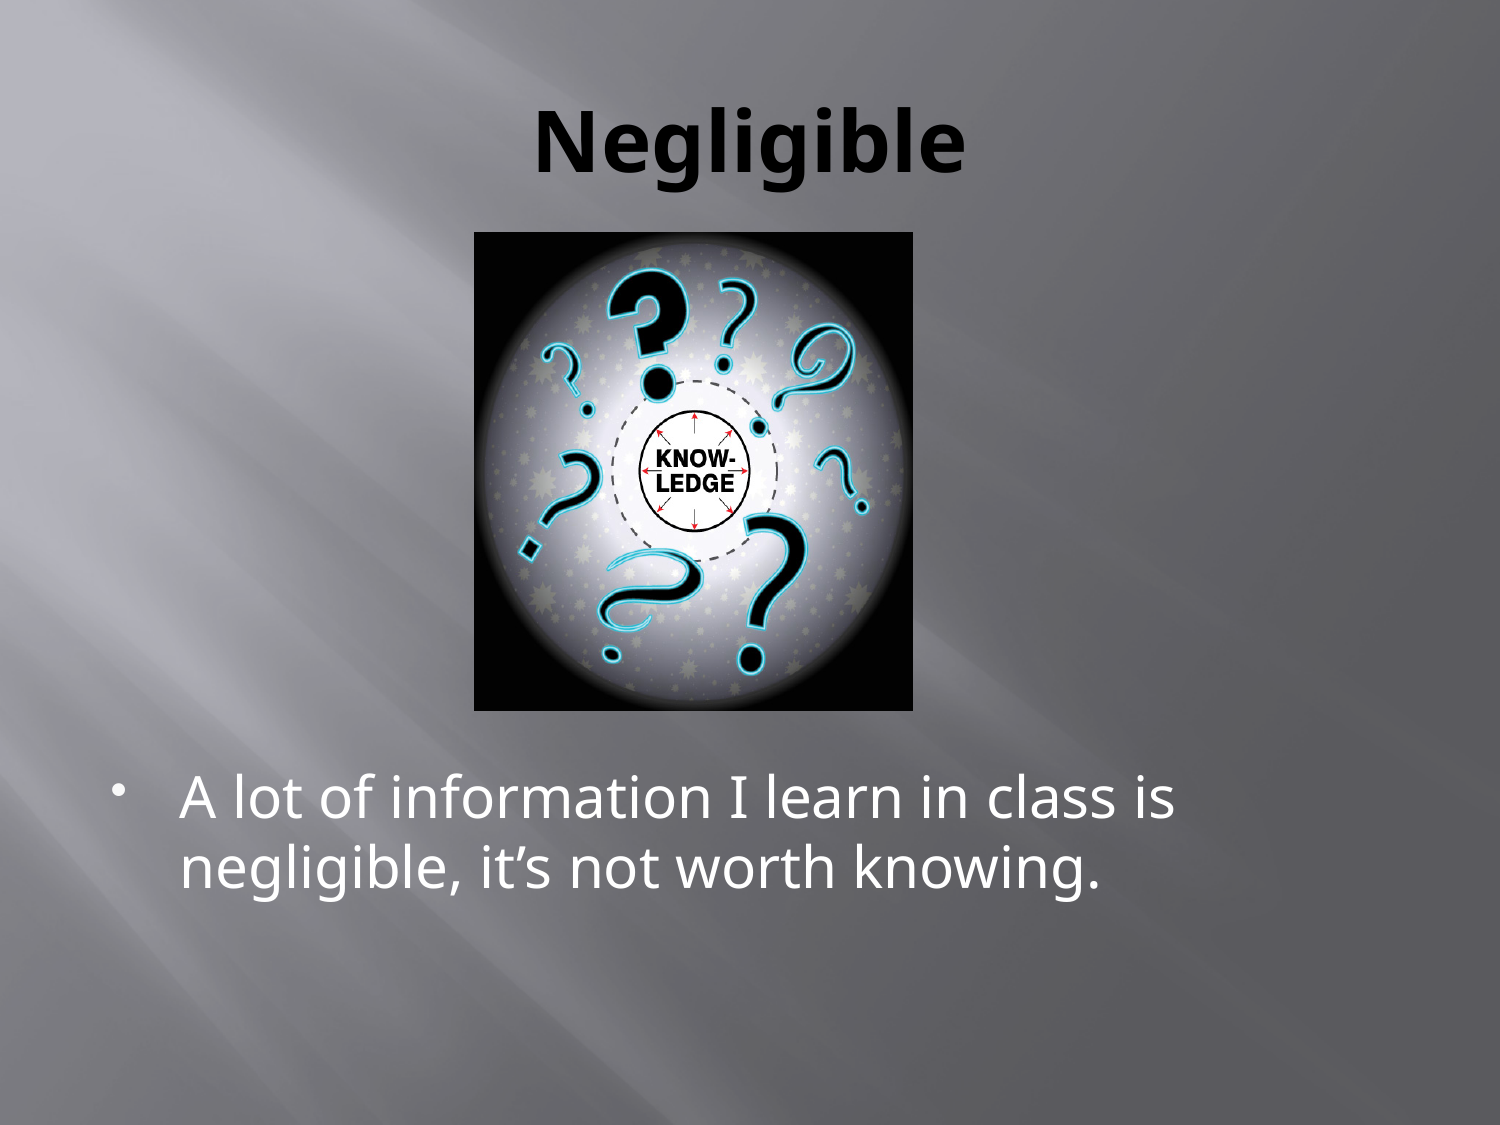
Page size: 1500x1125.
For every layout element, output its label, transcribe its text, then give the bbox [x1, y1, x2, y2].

title Negligible [75, 45, 1425, 233]
picture [474, 232, 913, 711]
list A lot of information I learn in class is negligible, it’s not worth knowing. [75, 262, 1425, 1035]
